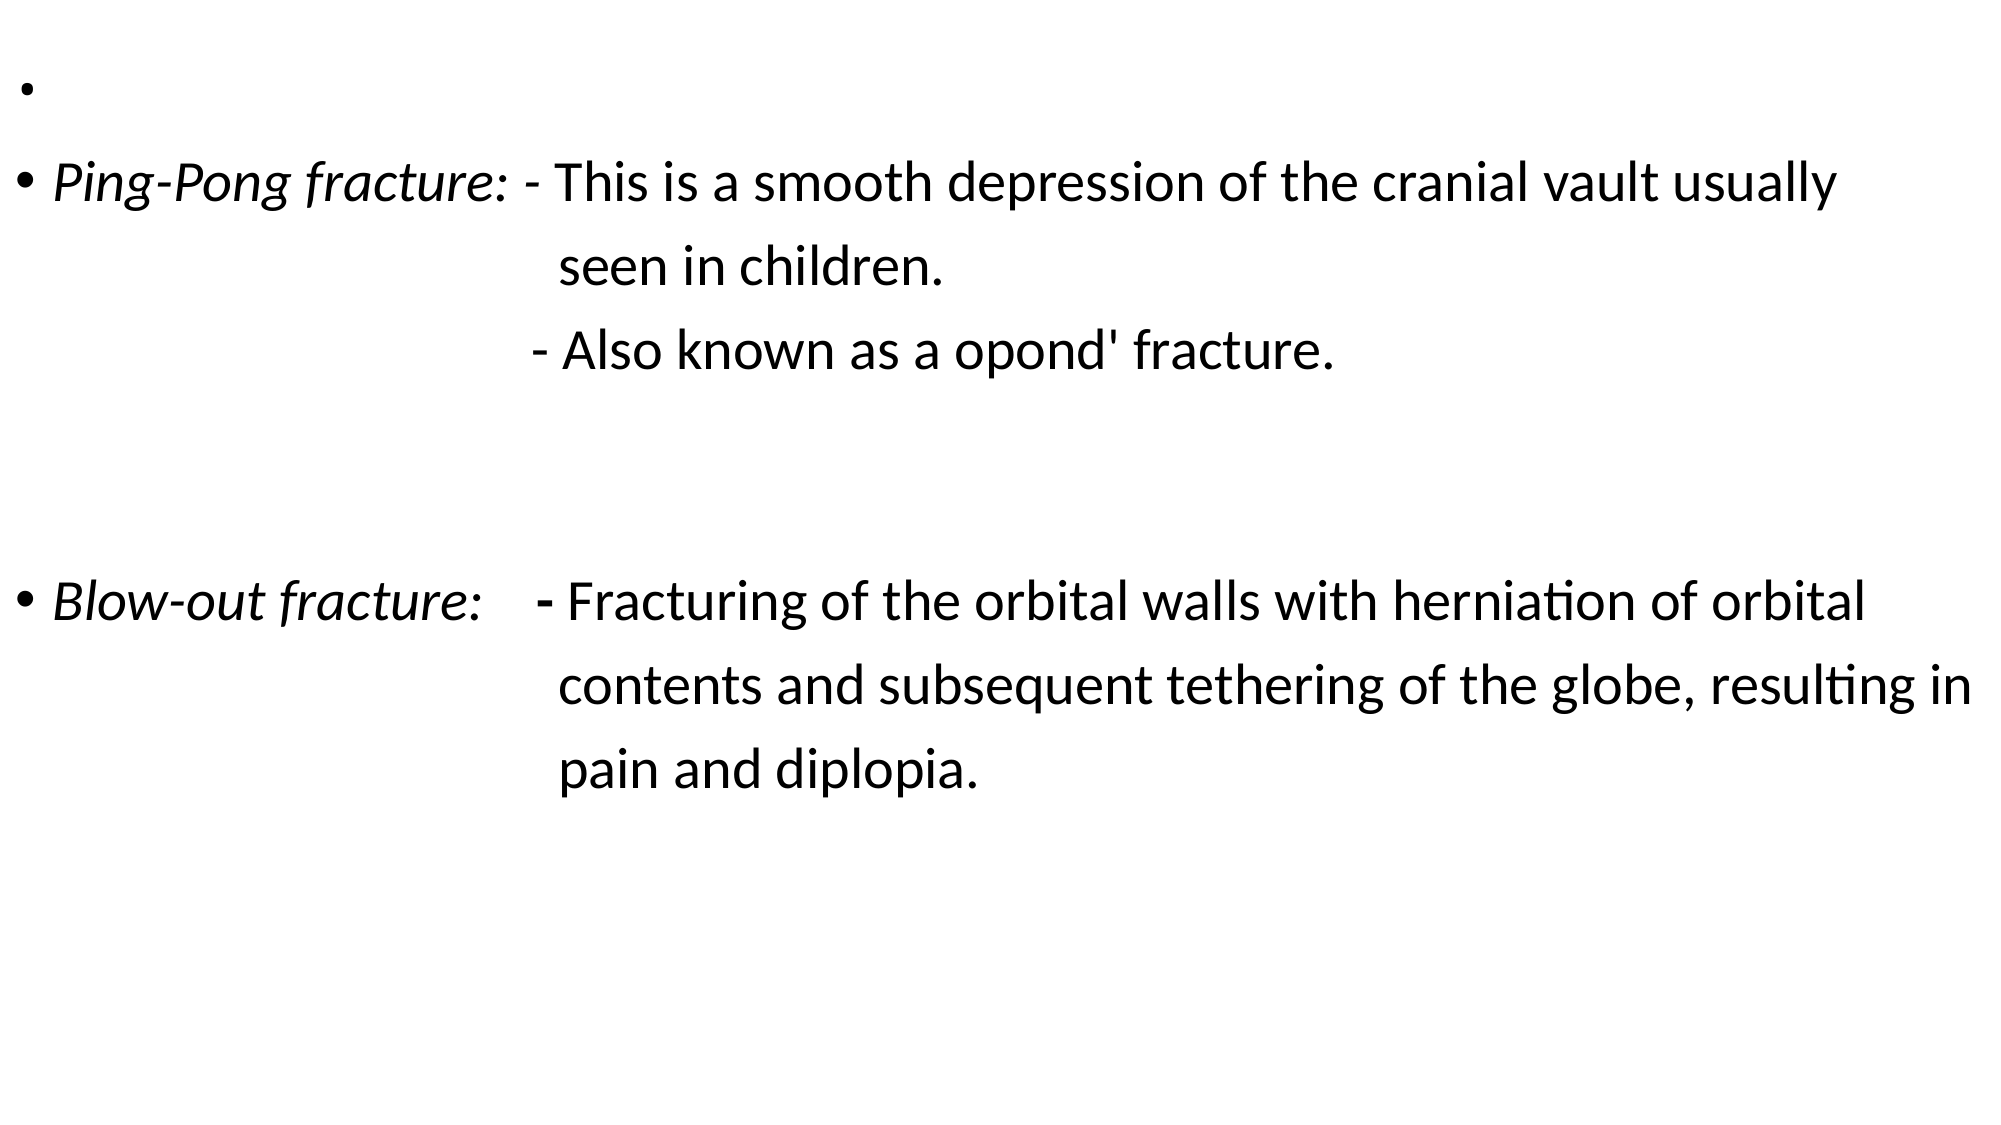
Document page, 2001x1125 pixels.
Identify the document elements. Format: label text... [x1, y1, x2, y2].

list Ping-Pong fracture: - This is a smooth depression of the cranial vault usually seen in children. - Also known as a opond' fracture. Blow-out fracture: - Fracturing of the orbital walls with herniation of orbital contents and subsequent tethering of the globe, resulting in pain and diplopia. [0, 143, 2000, 1125]
title . [0, 0, 1863, 129]
